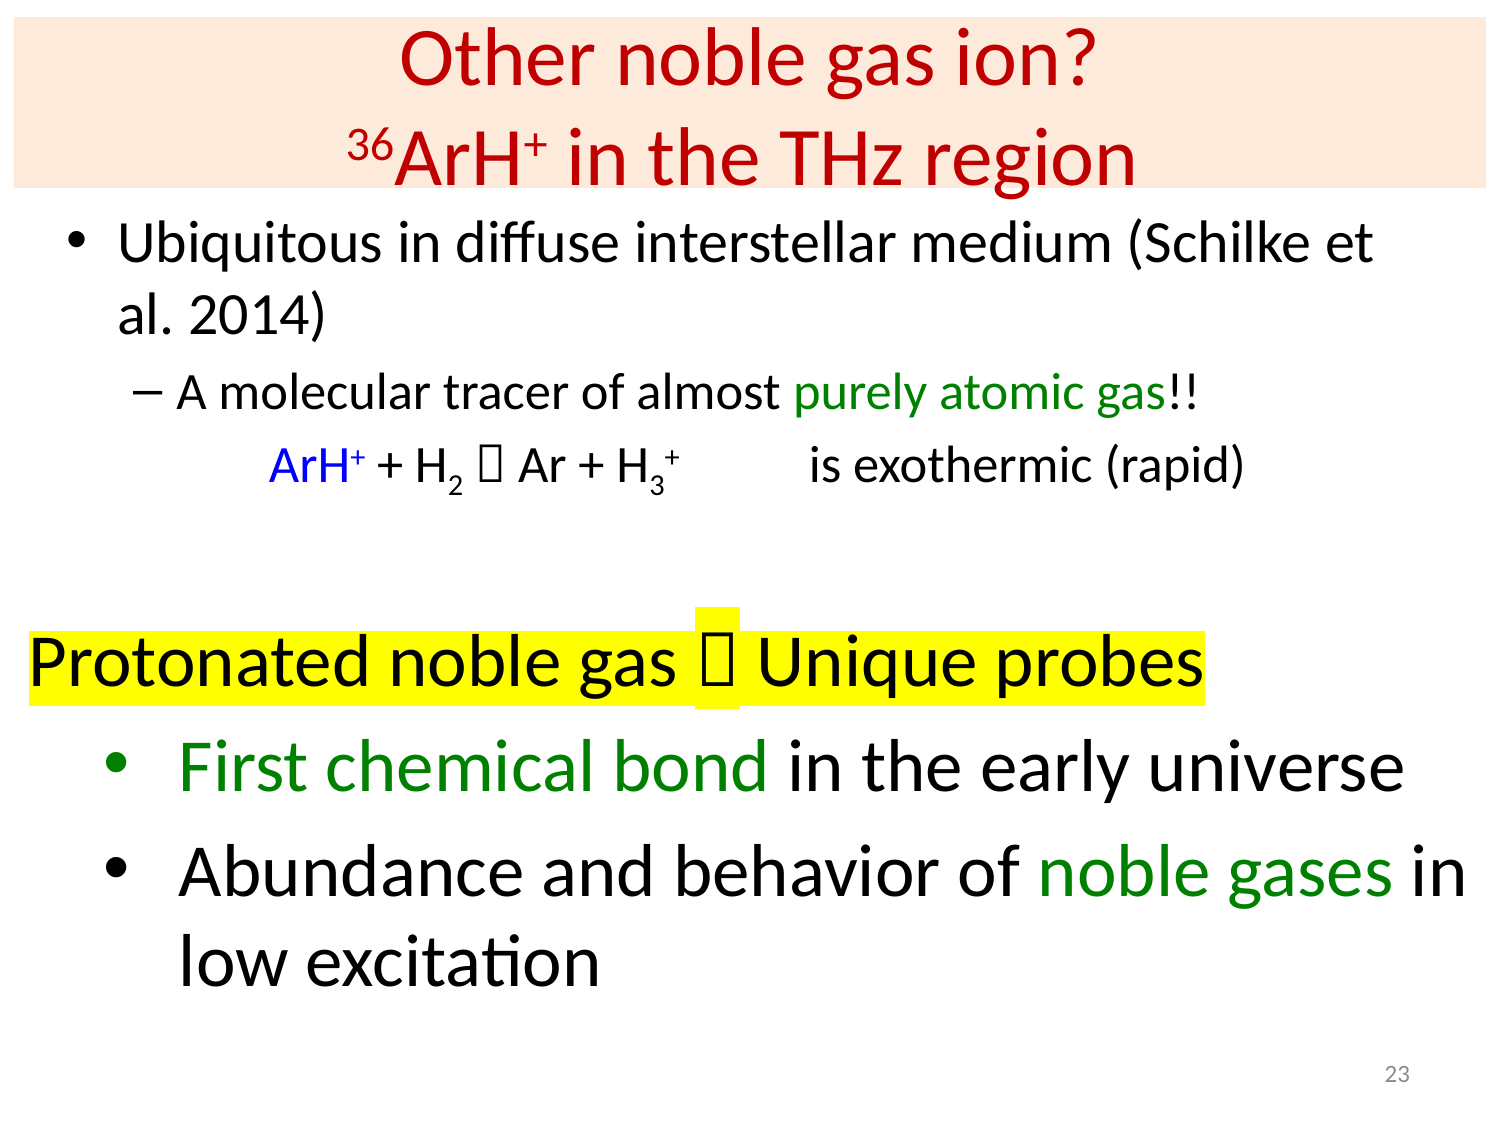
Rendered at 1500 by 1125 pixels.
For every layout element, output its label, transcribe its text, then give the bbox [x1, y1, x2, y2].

list Ubiquitous in diffuse interstellar medium (Schilke et al. 2014) A molecular tracer of almost purely atomic gas!! ArH+ + H2  Ar + H3+ is exothermic (rapid) [51, 194, 1449, 510]
text_box Other noble gas ion? 36ArH+ in the THz region [13, 17, 1486, 188]
slide_number 23 [1074, 1042, 1425, 1103]
text_box Protonated noble gas  Unique probes First chemical bond in the early universe Abundance and behavior of noble gases in low excitation [13, 604, 1500, 1010]
